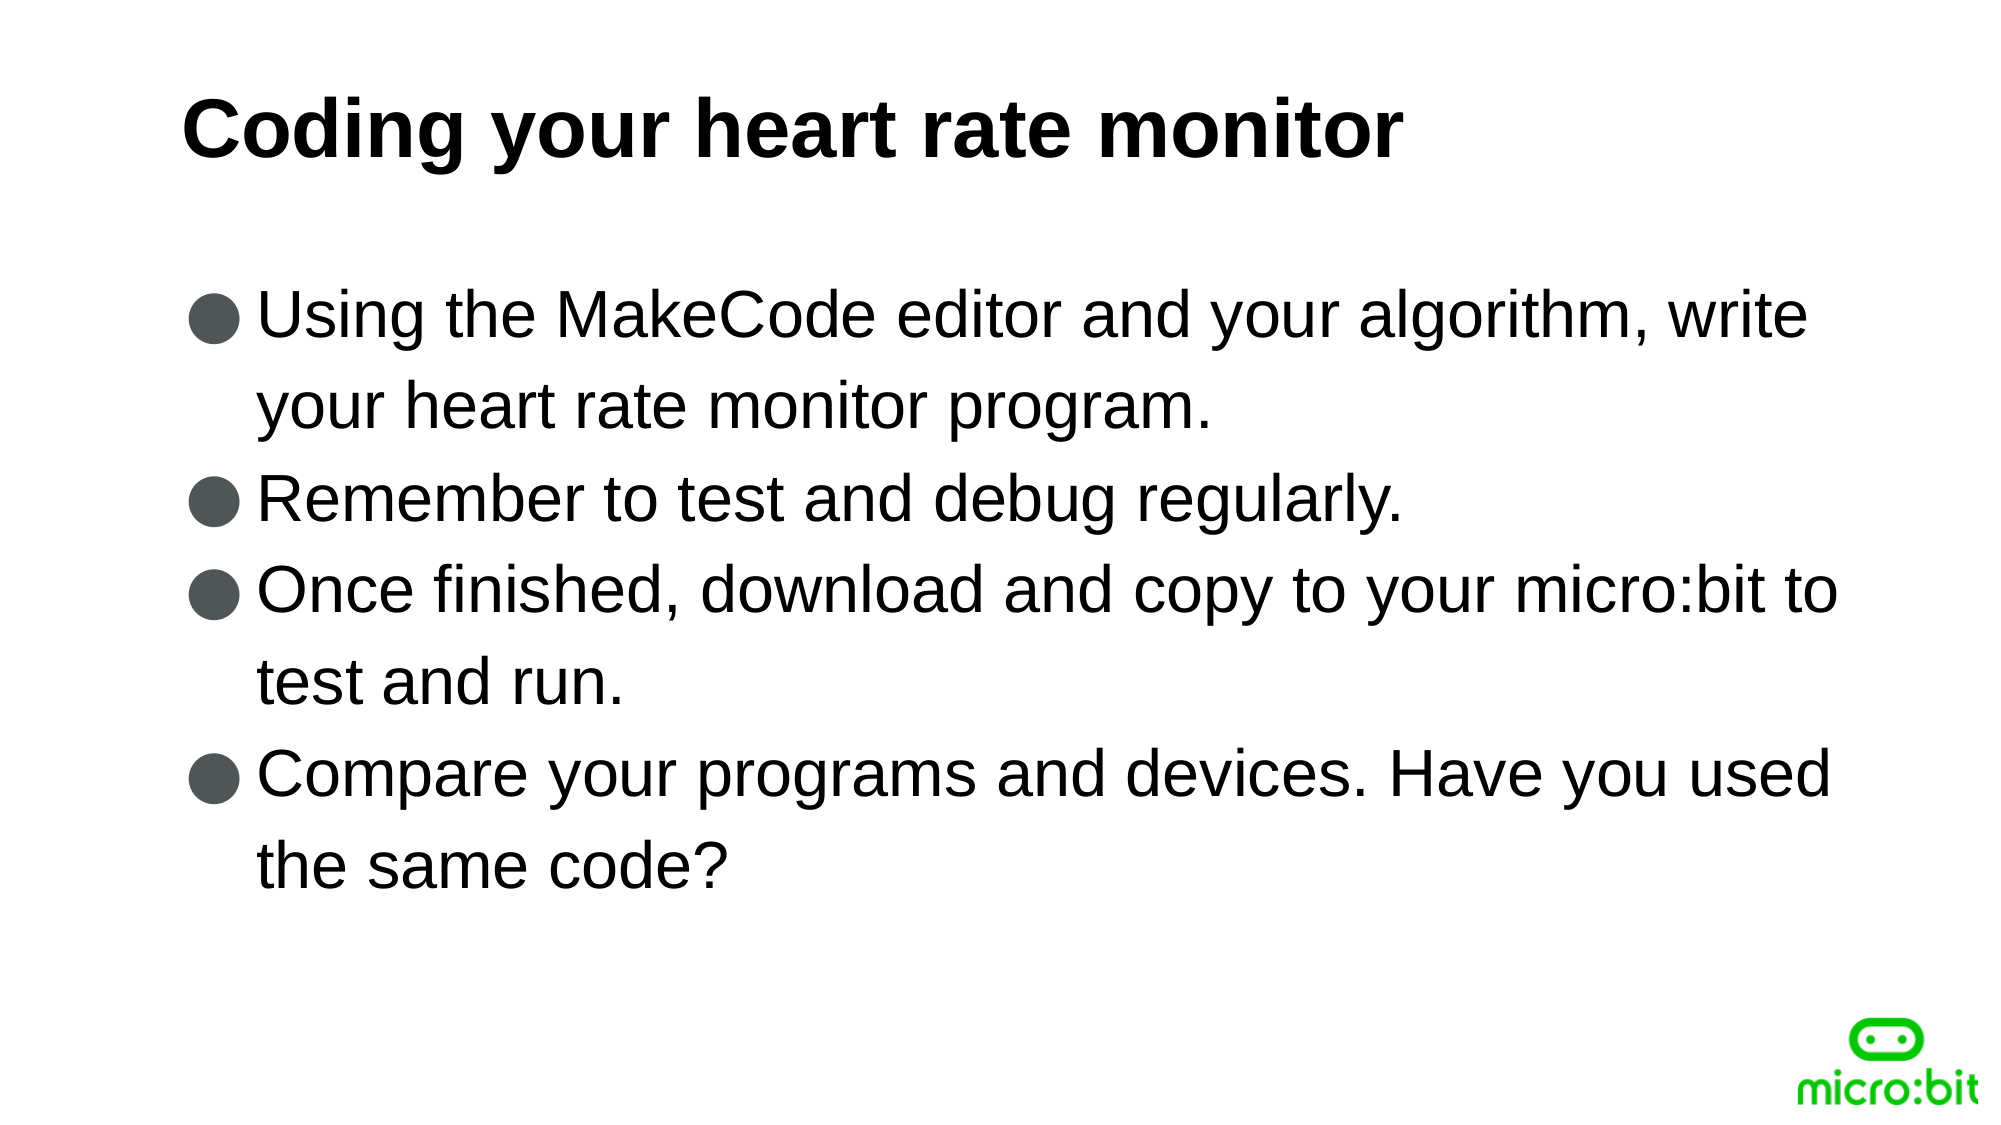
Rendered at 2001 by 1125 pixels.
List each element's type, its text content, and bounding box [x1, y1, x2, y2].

text_box Coding your heart rate monitor Using the MakeCode editor and your algorithm, write your heart rate monitor program. Remember to test and debug regularly. Once finished, download and copy to your micro:bit to test and run. Compare your programs and devices. Have you used the same code? [166, 60, 1918, 884]
picture [1797, 1017, 1978, 1106]
